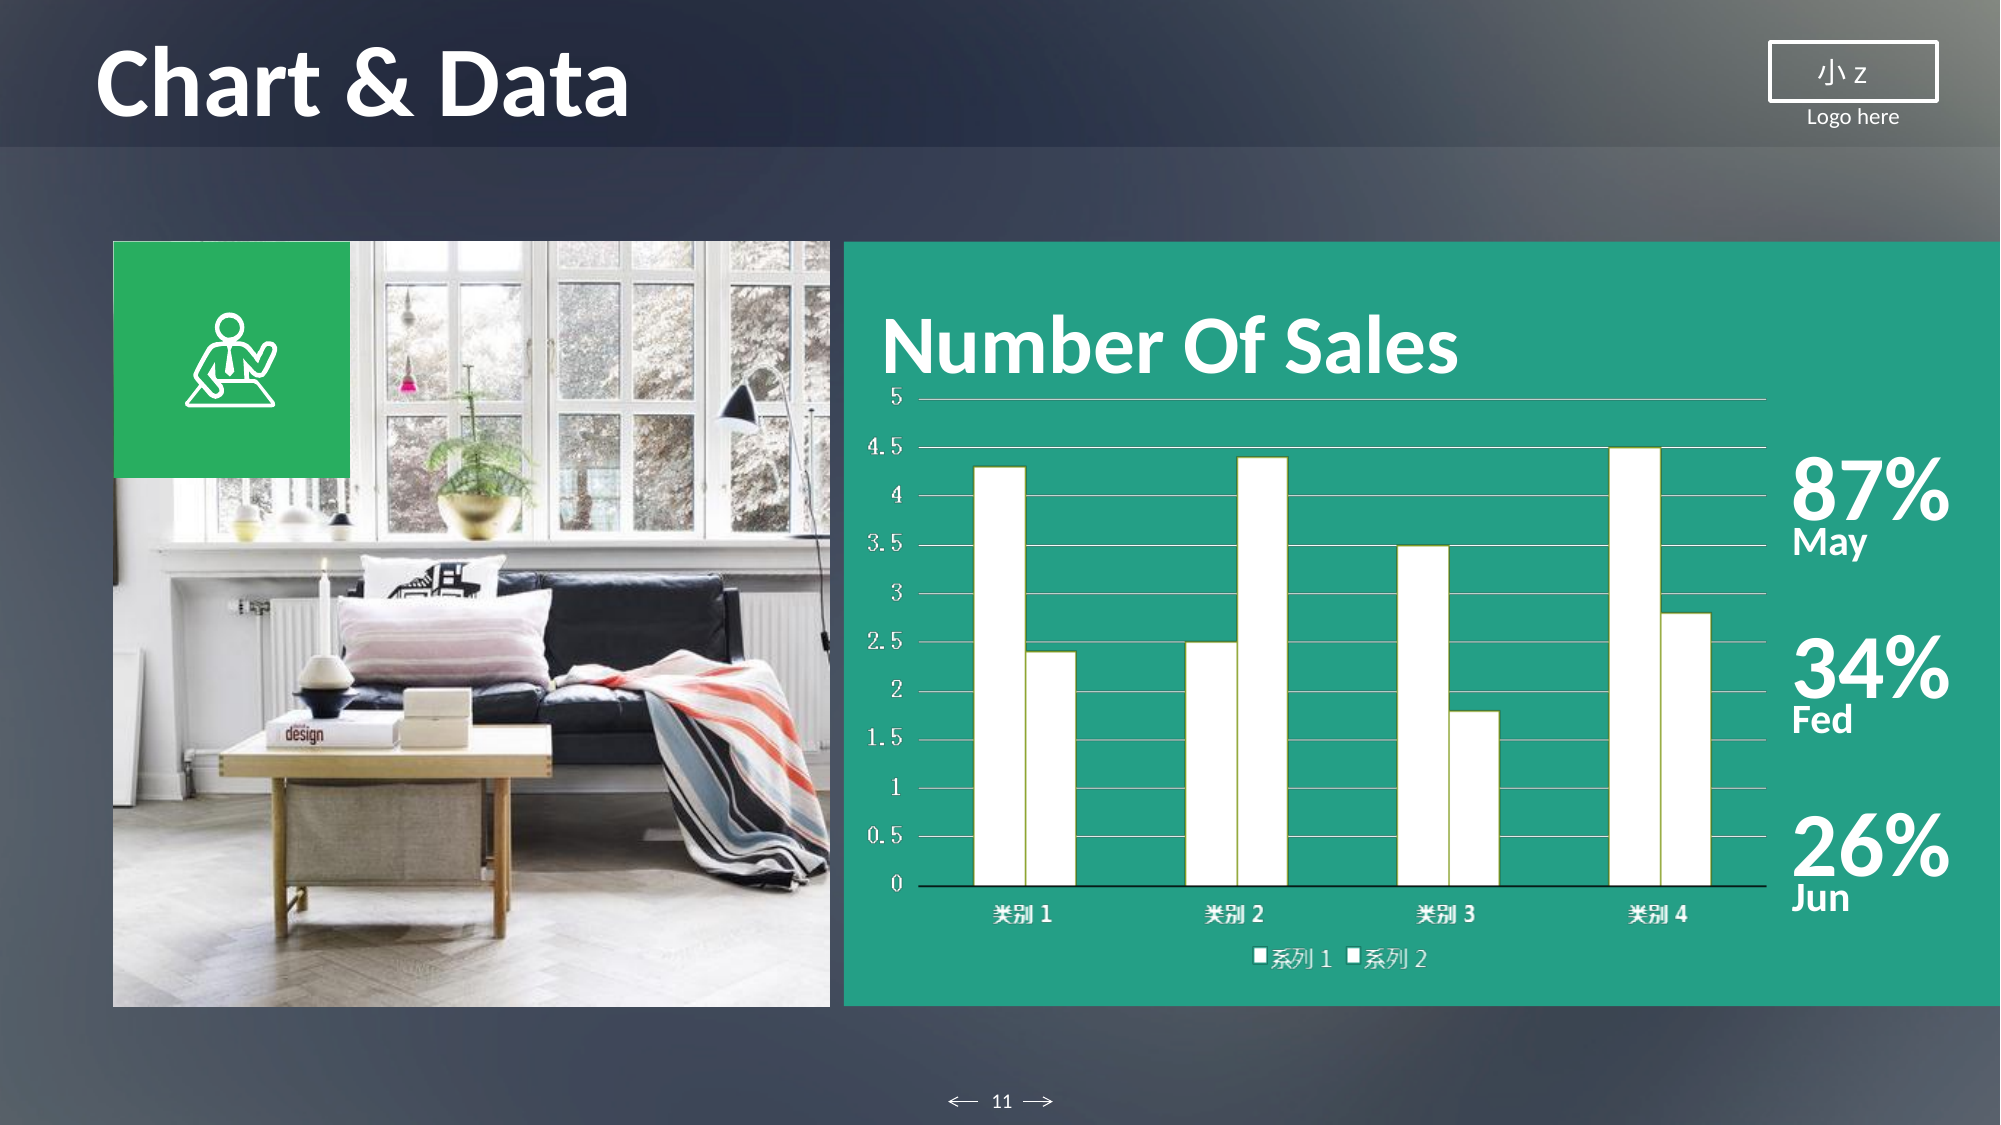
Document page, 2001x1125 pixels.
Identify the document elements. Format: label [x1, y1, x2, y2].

text_box [113, 241, 351, 479]
text_box [1769, 41, 1938, 138]
text_box [947, 1079, 1054, 1123]
picture [0, 0, 2000, 1125]
